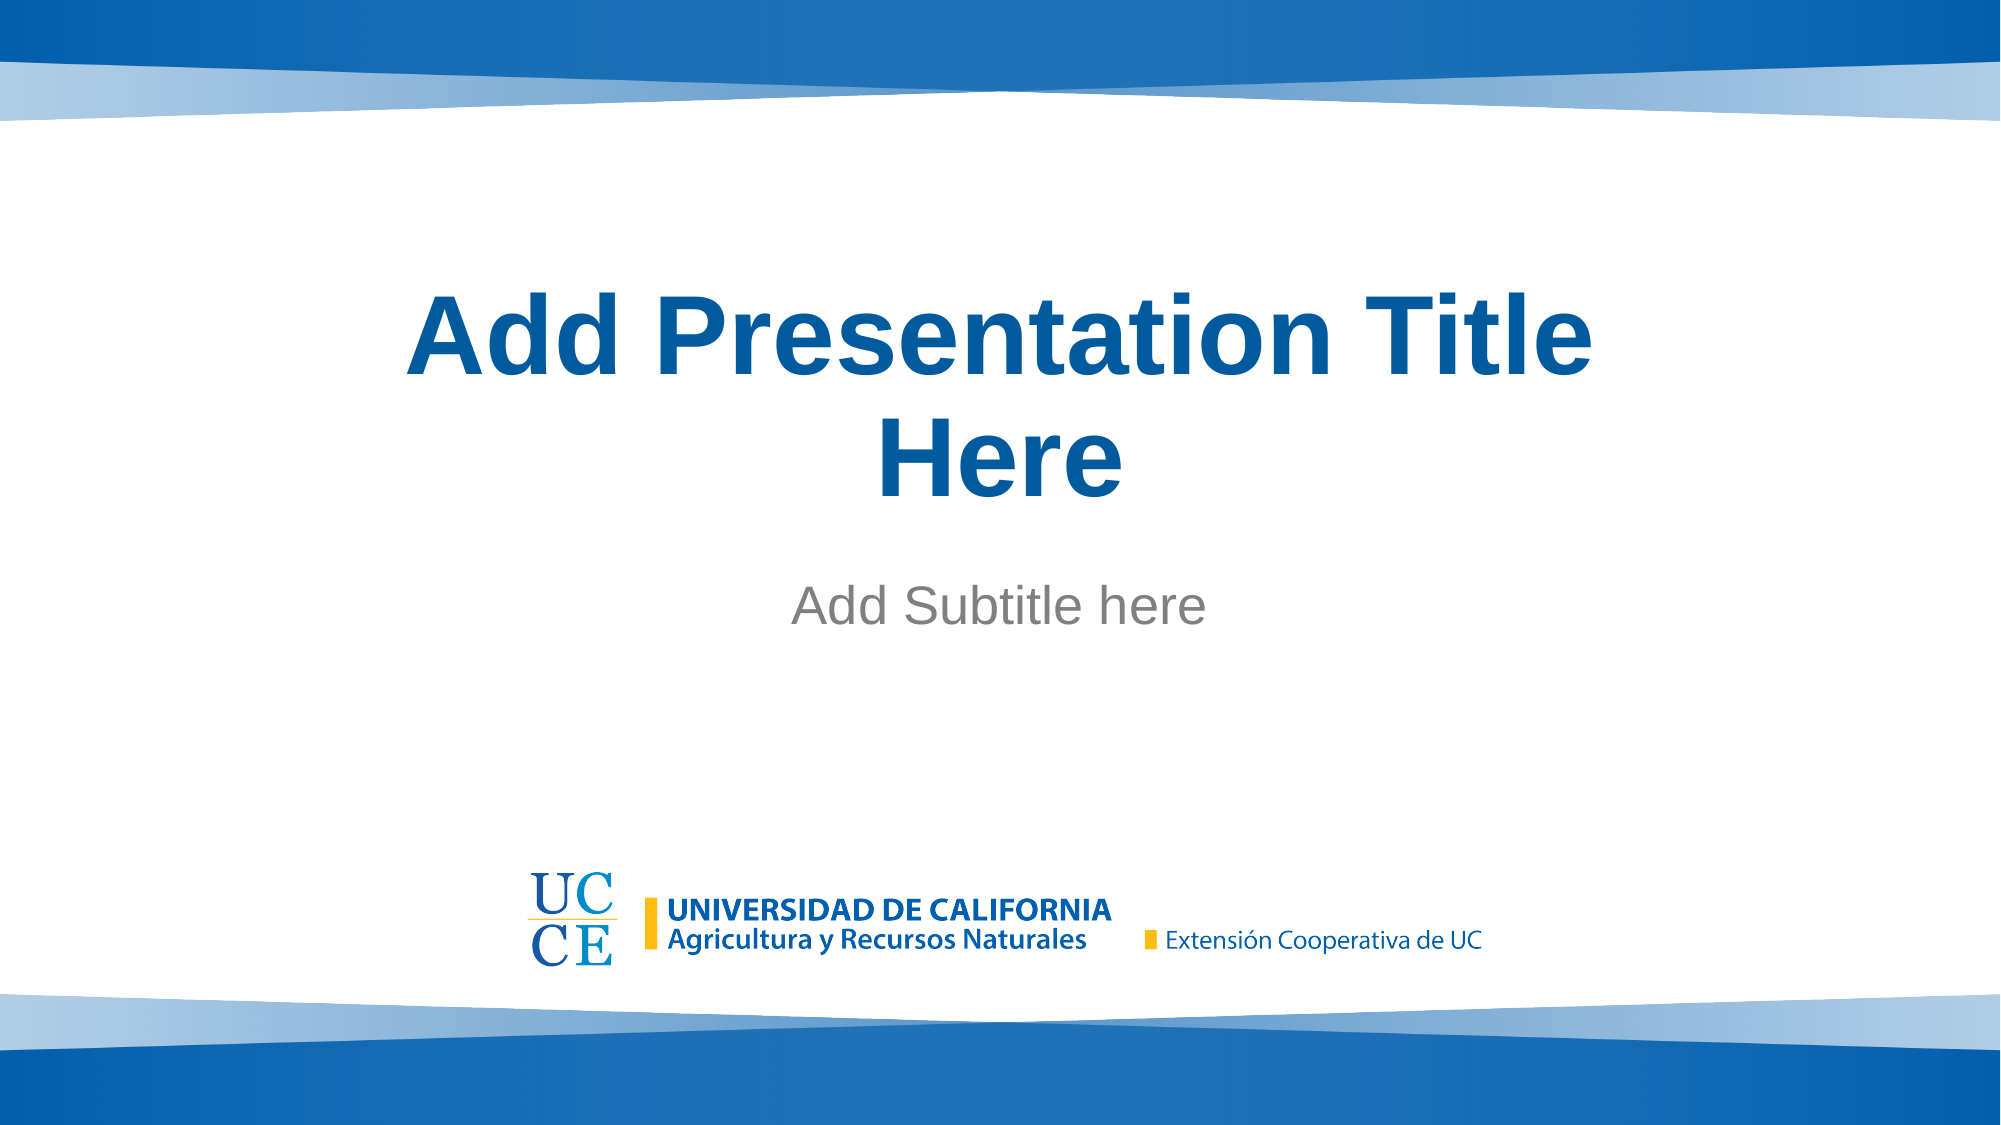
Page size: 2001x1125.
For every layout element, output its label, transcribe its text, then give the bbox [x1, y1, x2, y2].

subtitle Add Subtitle here [249, 569, 1750, 842]
picture [0, 0, 2001, 143]
title Add Presentation Title Here [249, 136, 1750, 529]
picture [0, 842, 2001, 1125]
